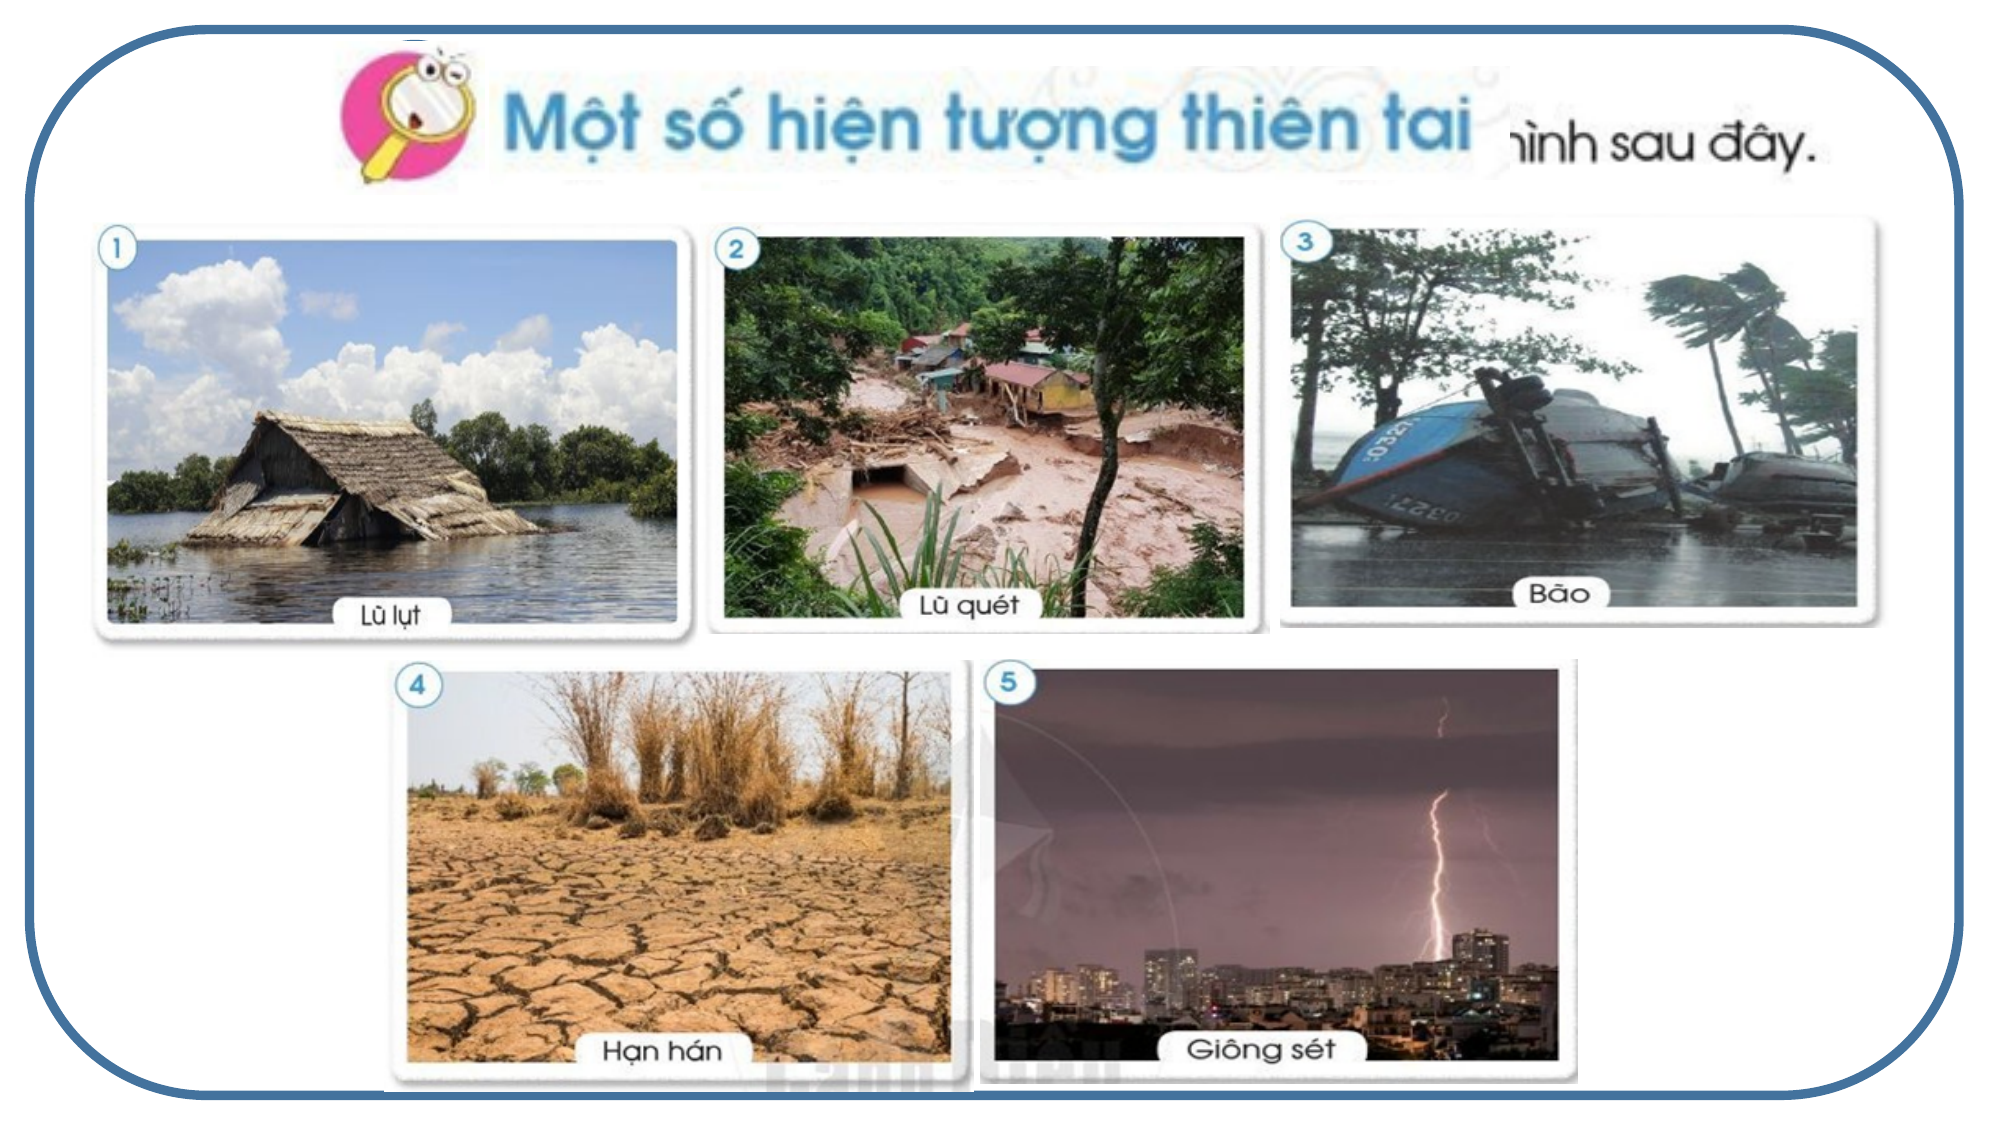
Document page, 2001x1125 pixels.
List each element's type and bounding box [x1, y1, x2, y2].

picture [489, 66, 1841, 191]
picture [980, 659, 1578, 1084]
text_box [28, 28, 1961, 1097]
picture [77, 222, 1270, 1092]
picture [1280, 212, 1889, 628]
picture [312, 41, 485, 195]
